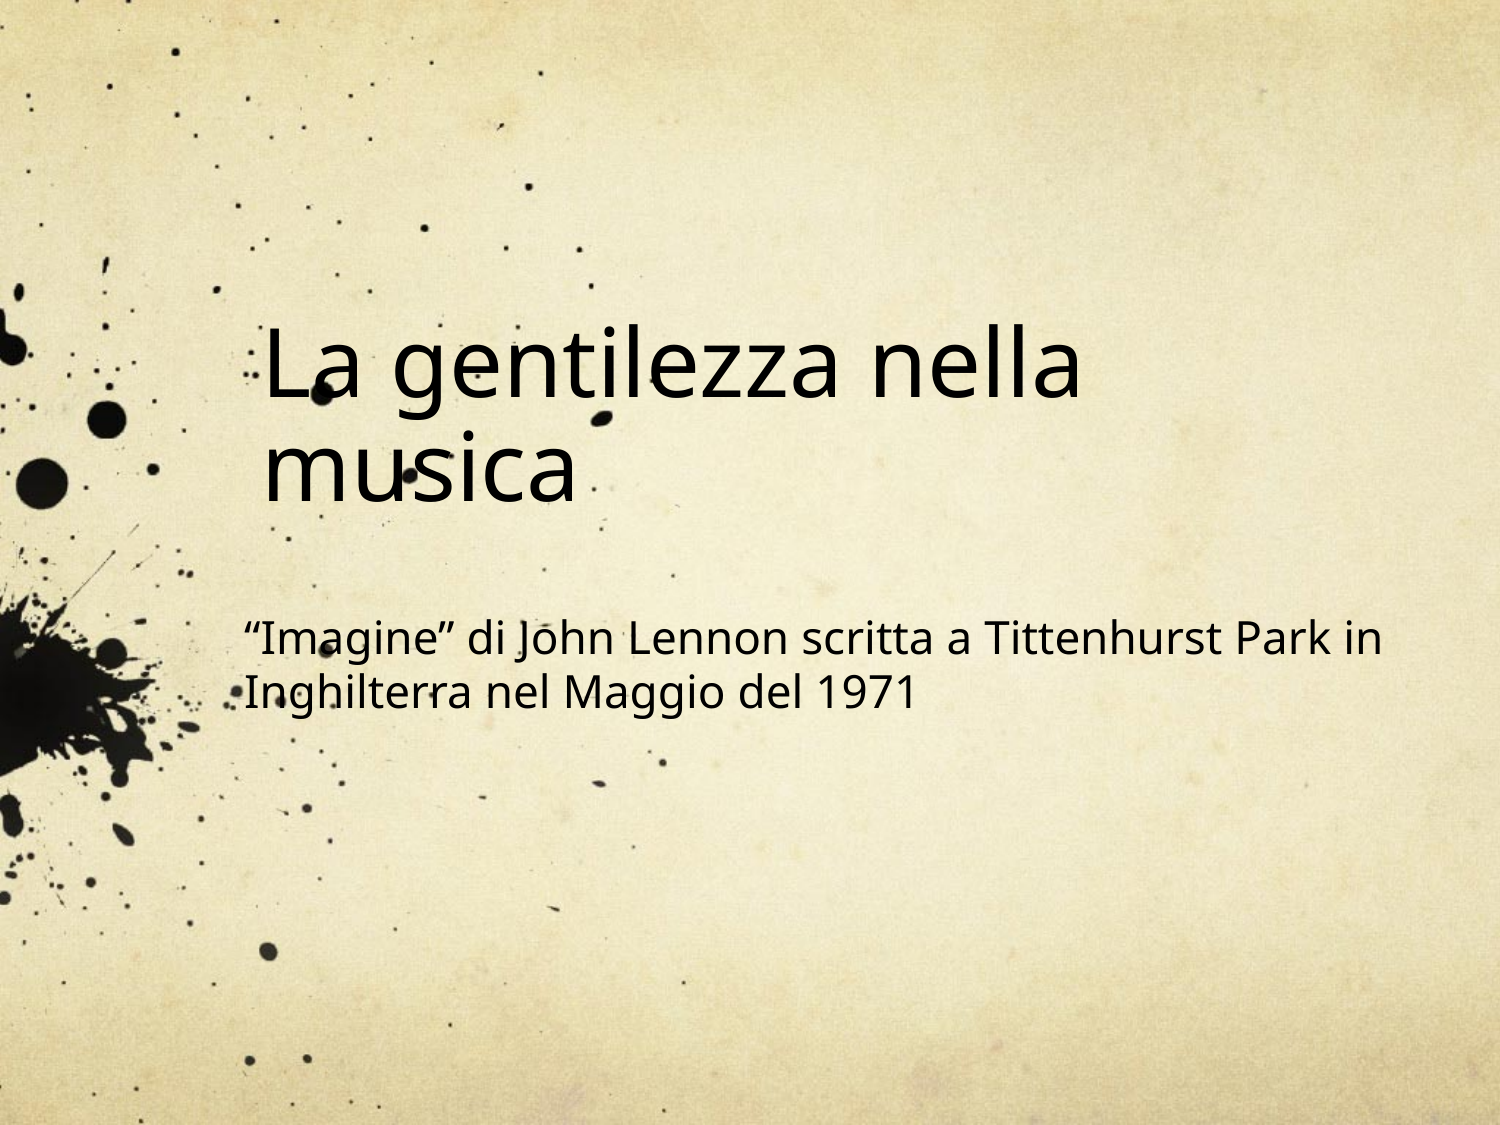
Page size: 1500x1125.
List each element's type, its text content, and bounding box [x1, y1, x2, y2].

subtitle “Imagine” di John Lennon scritta a Tittenhurst Park in Inghilterra nel Maggio del 1971 [229, 609, 1425, 1023]
picture [0, 0, 1500, 1125]
title La gentilezza nella musica [254, 206, 1317, 521]
